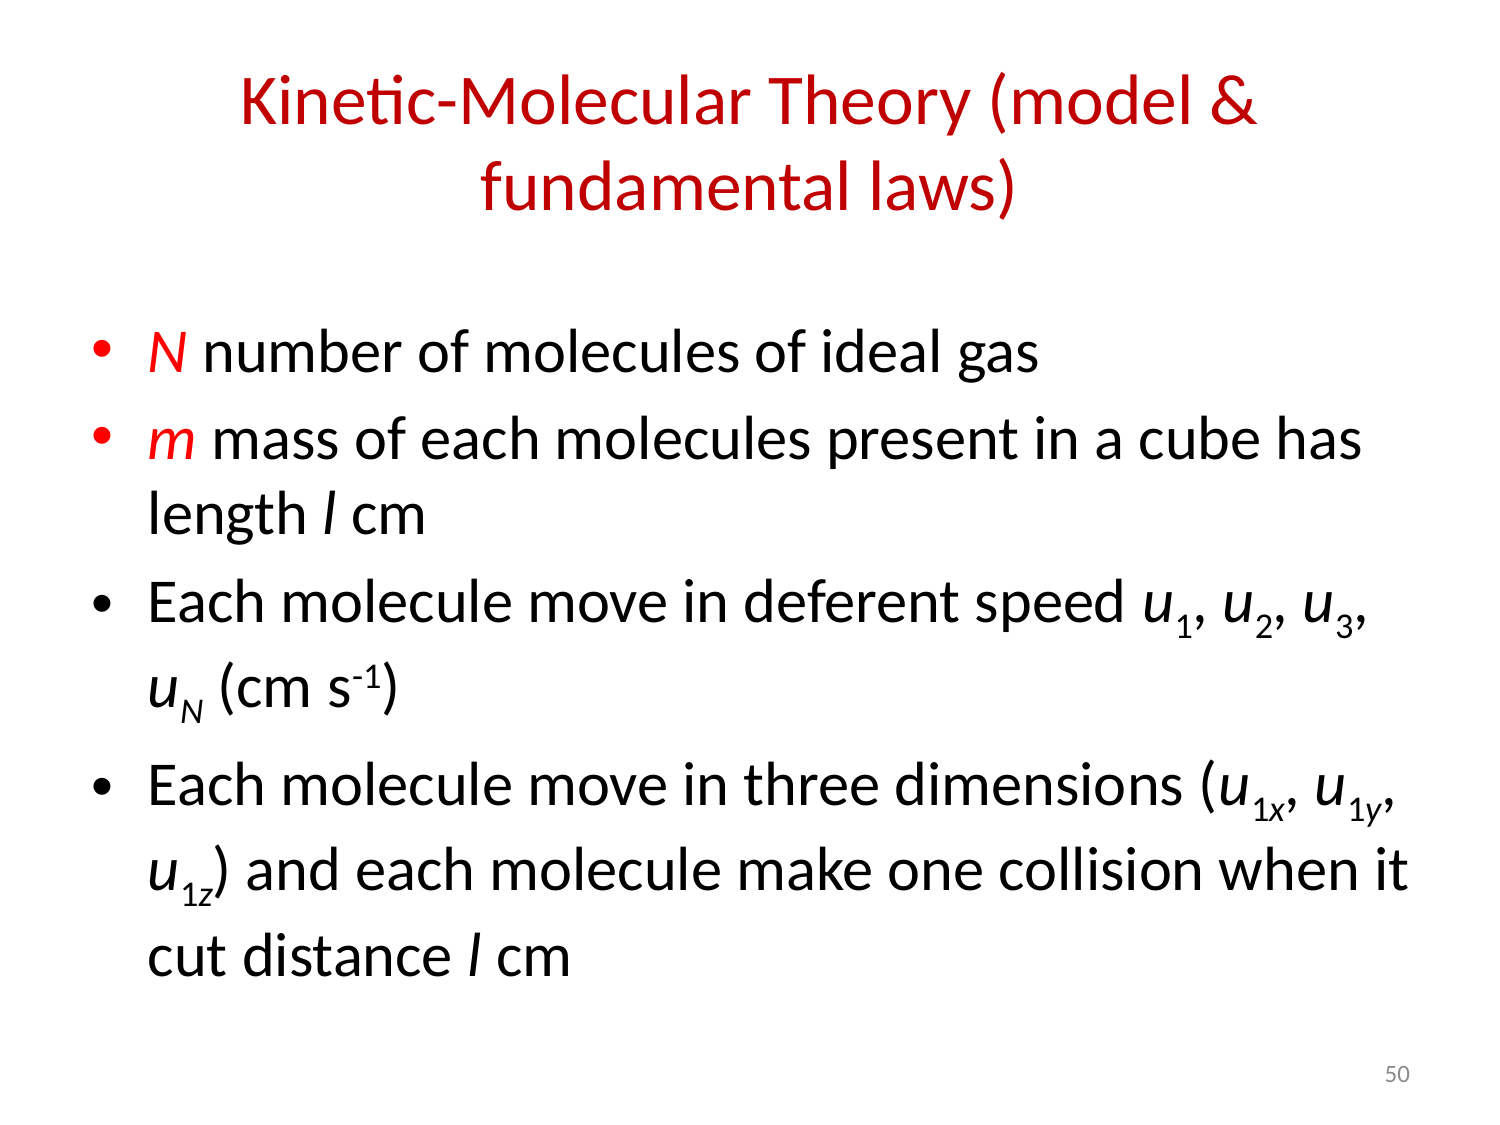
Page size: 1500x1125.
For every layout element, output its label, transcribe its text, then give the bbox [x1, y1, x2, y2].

slide_number 50 [1074, 1042, 1425, 1103]
title Kinetic-Molecular Theory (model & fundamental laws) [75, 45, 1425, 233]
list N number of molecules of ideal gas m mass of each molecules present in a cube has length l cm Each molecule move in deferent speed u1, u2, u3, uN (cm s-1) Each molecule move in three dimensions (u1x, u1y, u1z) and each molecule make one collision when it cut distance l cm [76, 302, 1427, 1046]
